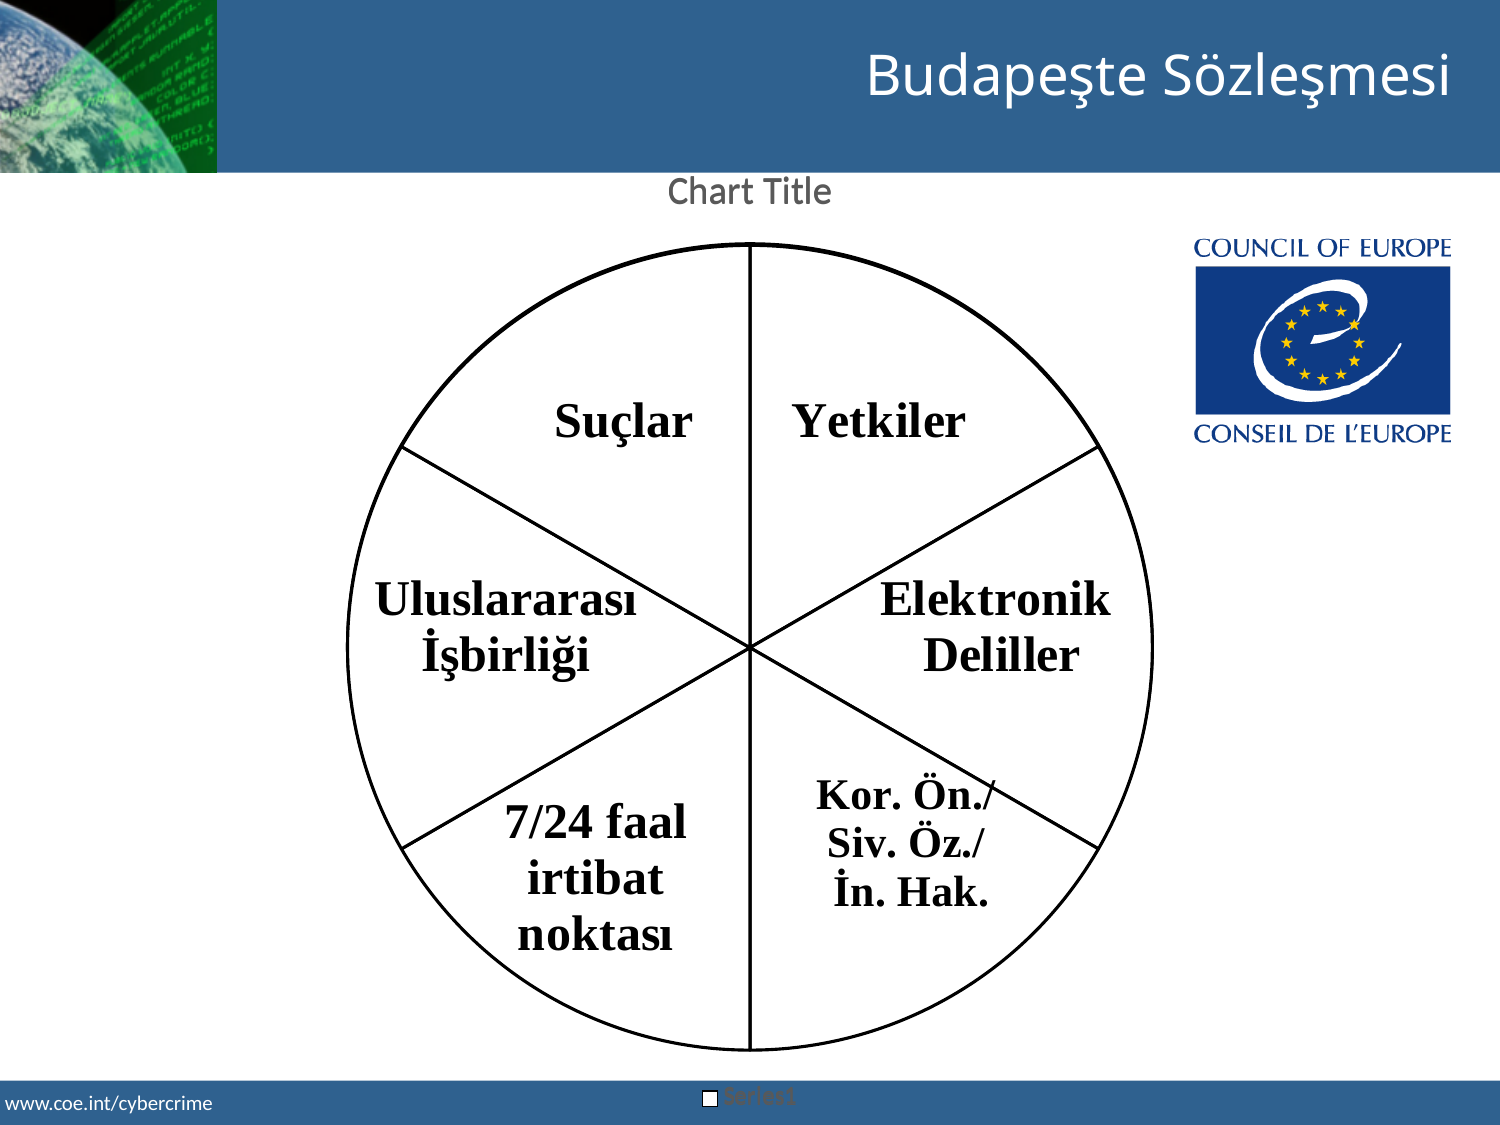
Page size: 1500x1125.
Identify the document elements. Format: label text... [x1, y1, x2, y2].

picture [1162, 212, 1482, 467]
text_box Budapeşte Sözleşmesi [230, 31, 1483, 114]
chart [0, 134, 1500, 1118]
picture [0, 0, 217, 134]
